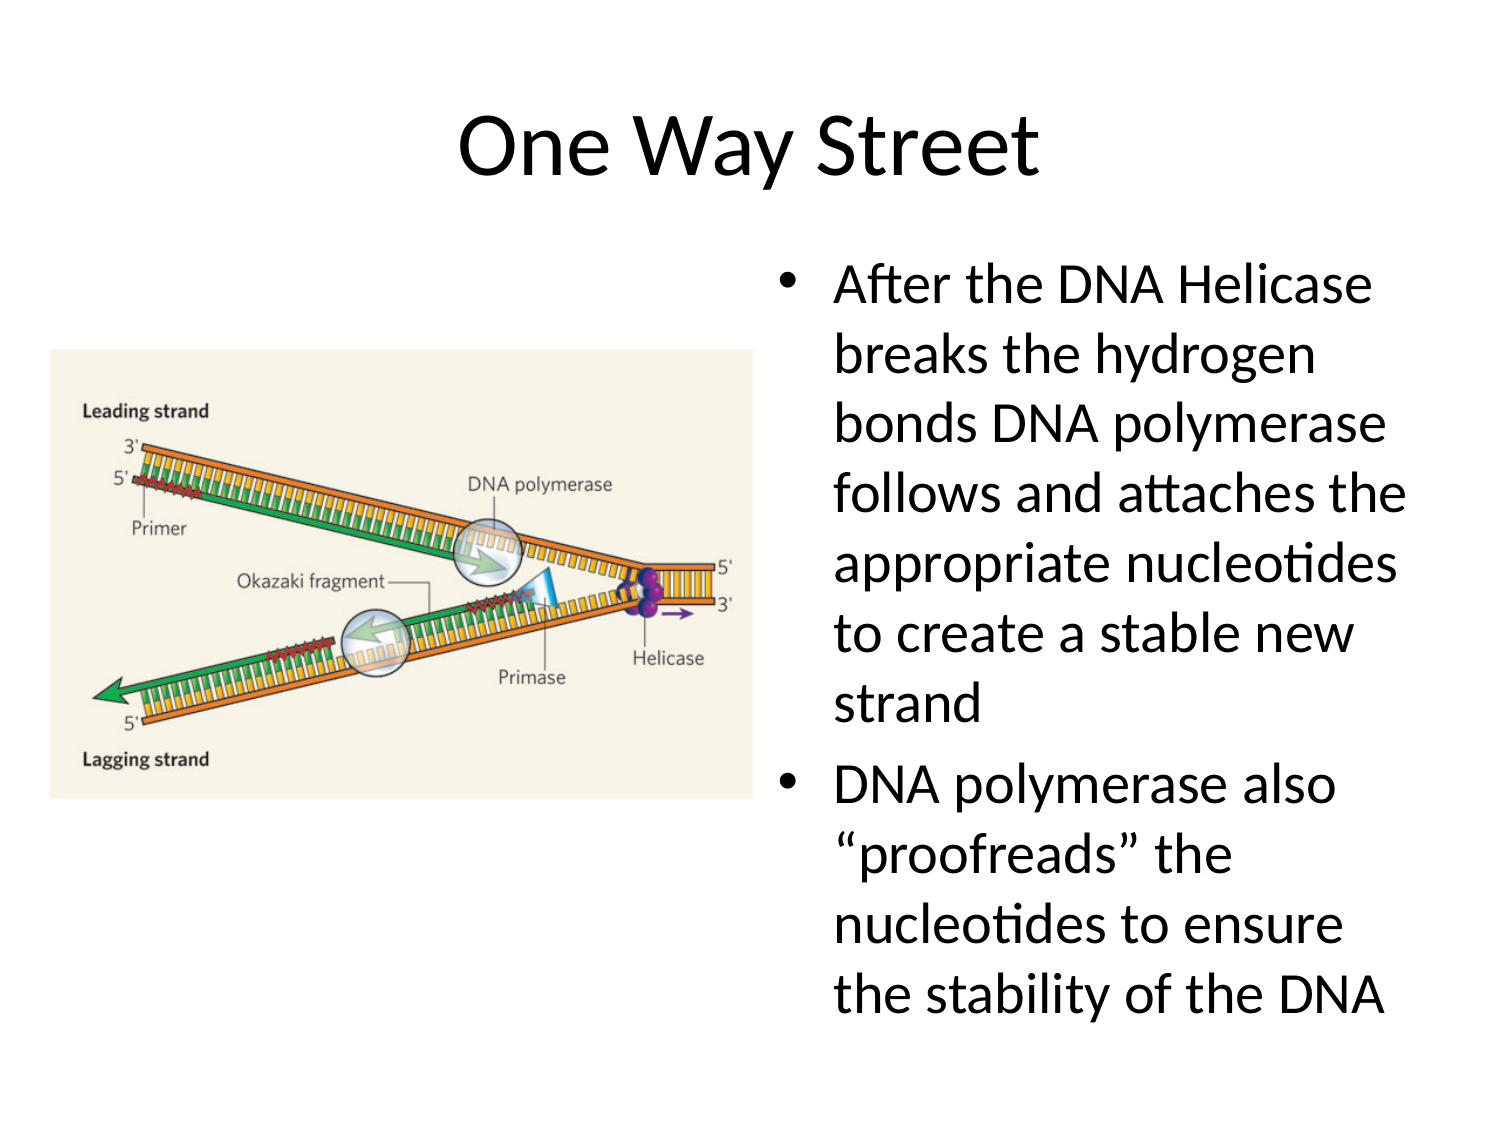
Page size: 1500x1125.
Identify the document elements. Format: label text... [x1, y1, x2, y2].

picture [49, 349, 753, 799]
title One Way Street [75, 45, 1425, 233]
list After the DNA Helicase breaks the hydrogen bonds DNA polymerase follows and attaches the appropriate nucleotides to create a stable new strand DNA polymerase also “proofreads” the nucleotides to ensure the stability of the DNA [762, 237, 1425, 1063]
